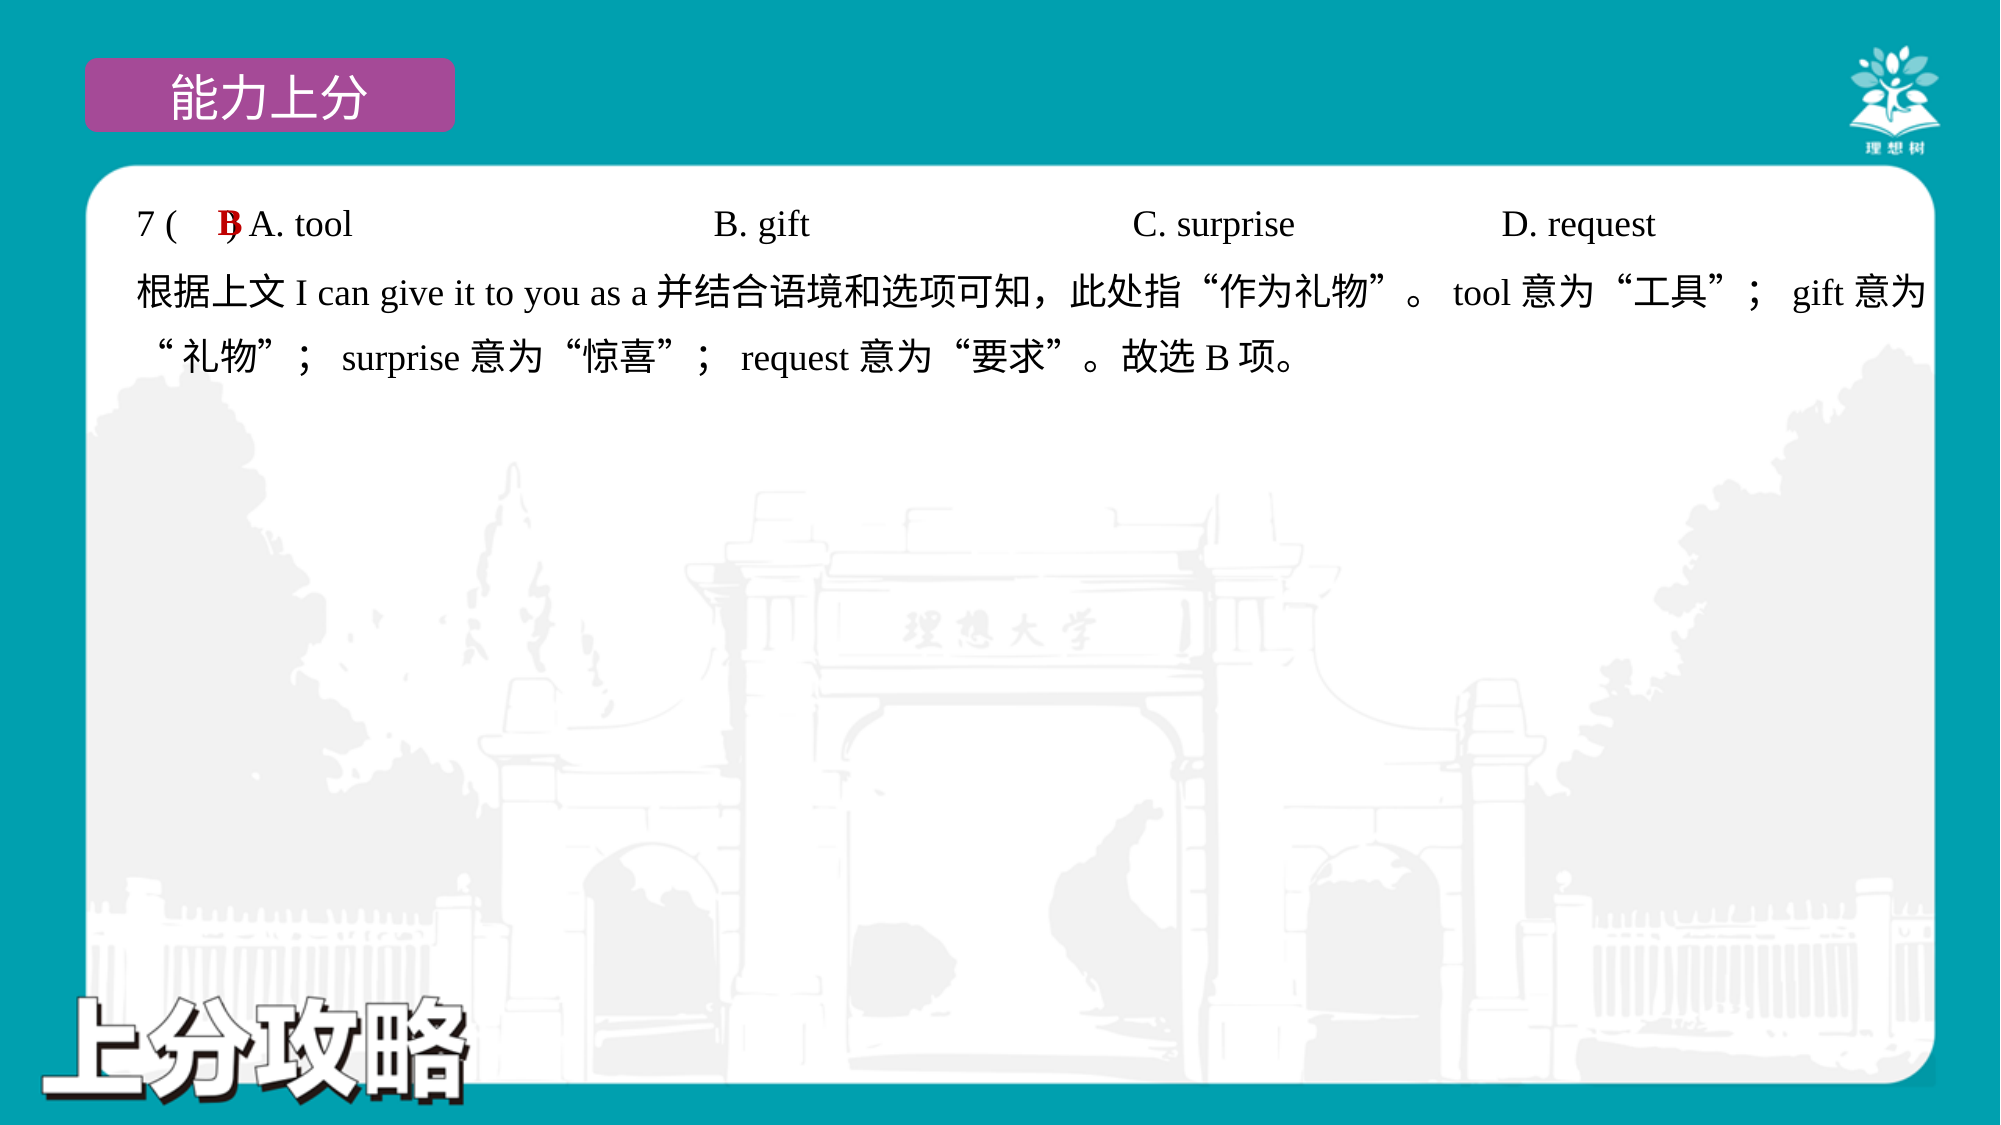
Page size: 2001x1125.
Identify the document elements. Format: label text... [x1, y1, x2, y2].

picture [0, 0, 2000, 1125]
text_box 根据上文I can give it to you as a并结合语境和选项可知，此处指“作为礼物”。tool意为“工具”；gift意为 “礼物”；surprise意为“惊喜”；request意为“要求”。故选B项。 [136, 244, 1865, 372]
text_box 7 ( ) A. tool B. gift C. surprise D. request [136, 176, 1865, 237]
text_box B [204, 176, 257, 236]
